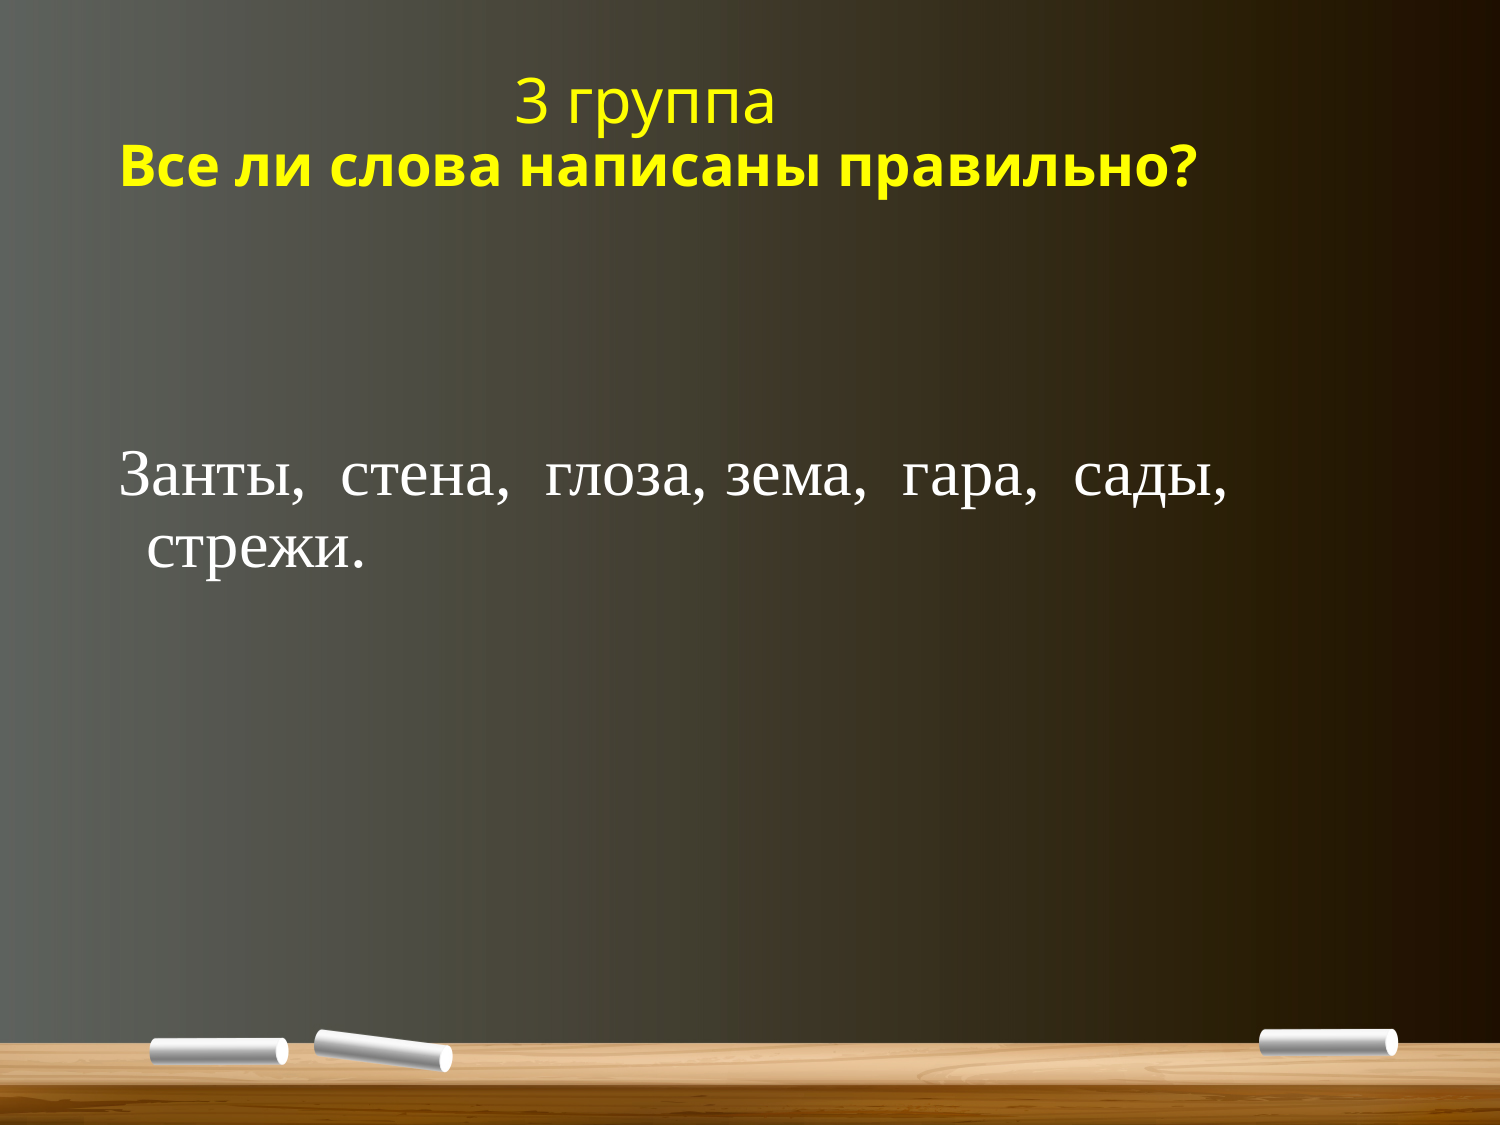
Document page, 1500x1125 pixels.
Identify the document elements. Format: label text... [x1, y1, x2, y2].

picture [0, 0, 1500, 1125]
list Занты, стена, глоза, зема, гара, сады, стрежи. [103, 299, 1397, 1014]
title 3 группа Все ли слова написаны правильно? [103, 59, 1397, 278]
